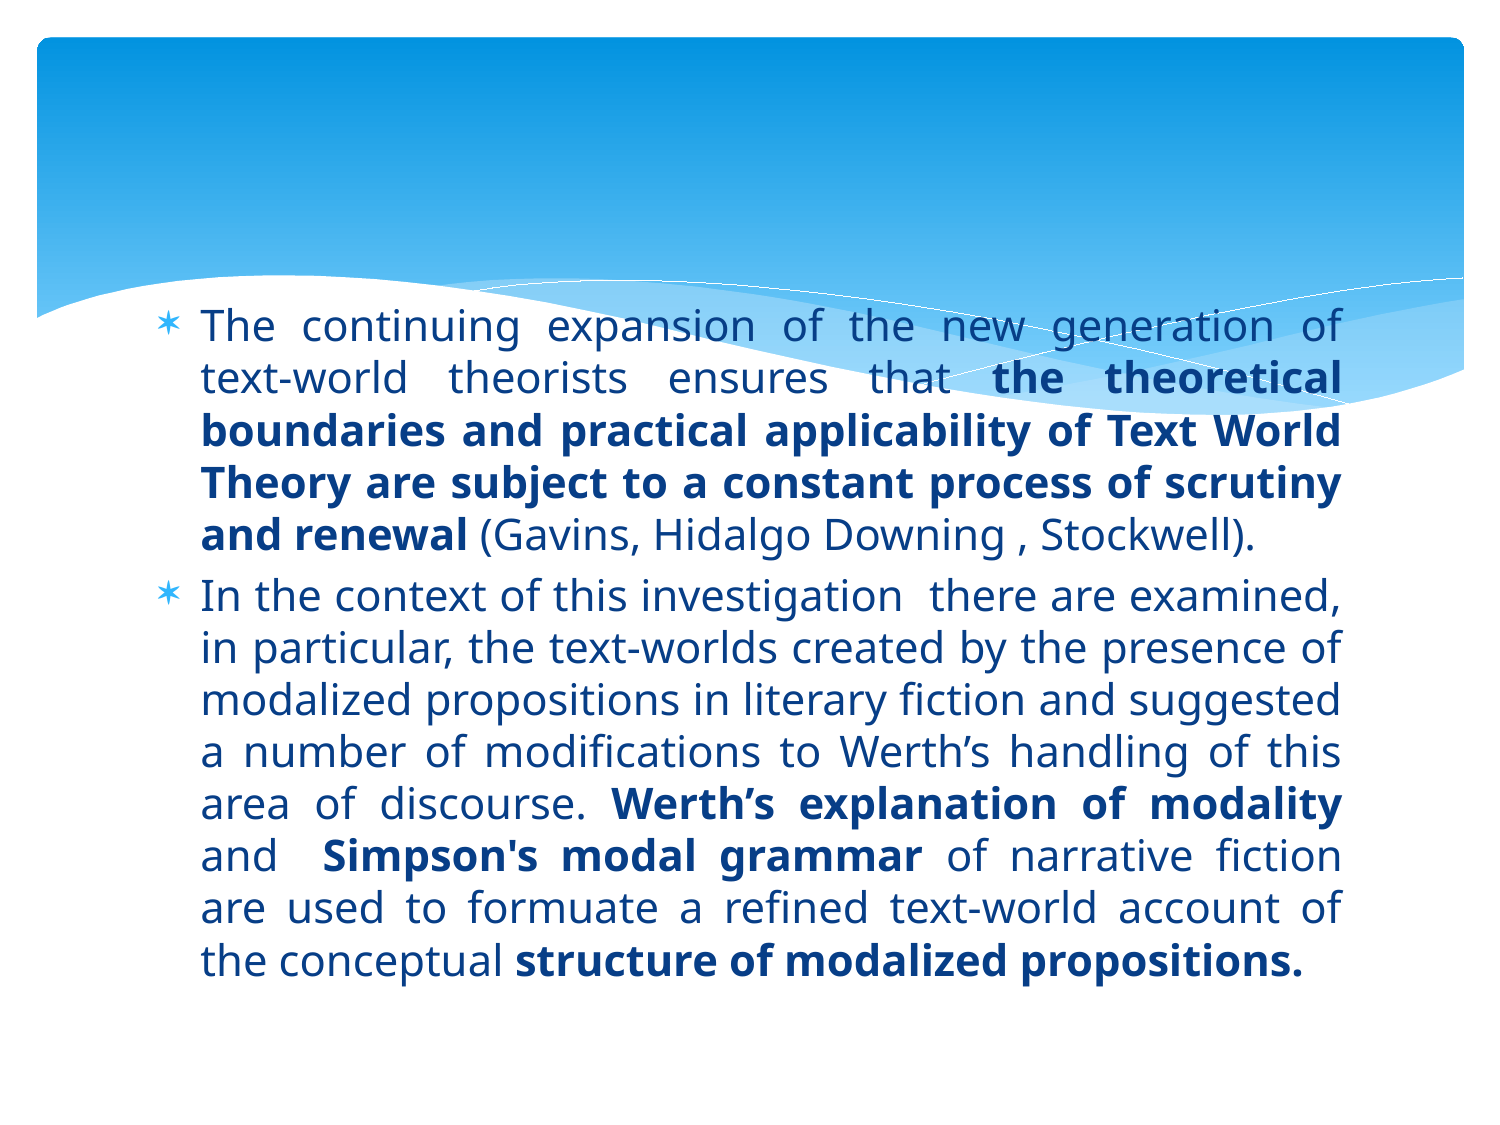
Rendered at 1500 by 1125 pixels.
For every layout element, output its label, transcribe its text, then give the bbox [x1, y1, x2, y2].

list The continuing expansion of the new generation of text-world theorists ensures that the theoretical boundaries and practical applicability of Text World Theory are subject to a constant process of scrutiny and renewal (Gavins, Hidalgo Downing , Stockwell). In the context of this investigation there are examined, in particular, the text-worlds created by the presence of modalized propositions in literary fiction and suggested a number of modifications to Werth’s handling of this area of discourse. Werth’s explanation of modality and Simpson's modal grammar of narrative fiction are used to formuate a refined text-world account of the conceptual structure of modalized propositions. [143, 290, 1359, 1005]
